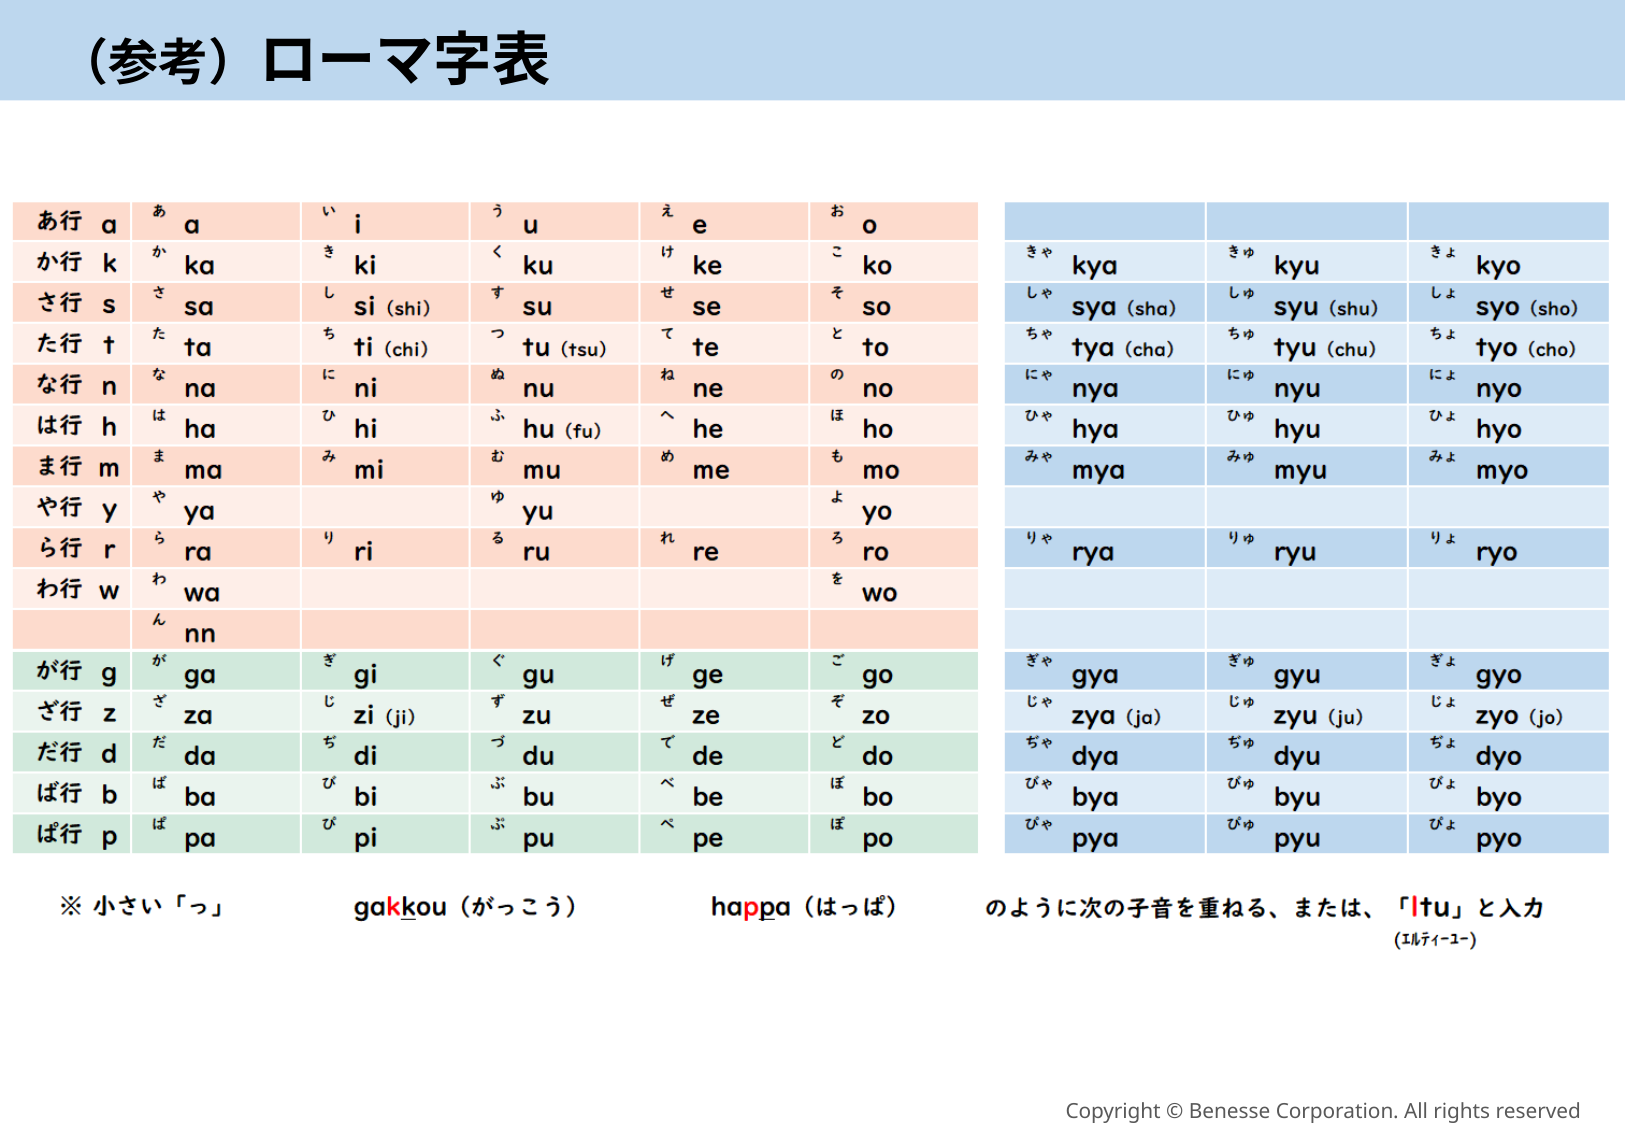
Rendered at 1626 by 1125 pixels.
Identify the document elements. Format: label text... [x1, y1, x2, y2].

title （参考）ローマ字表 [0, 0, 1625, 101]
picture [0, 183, 1625, 964]
